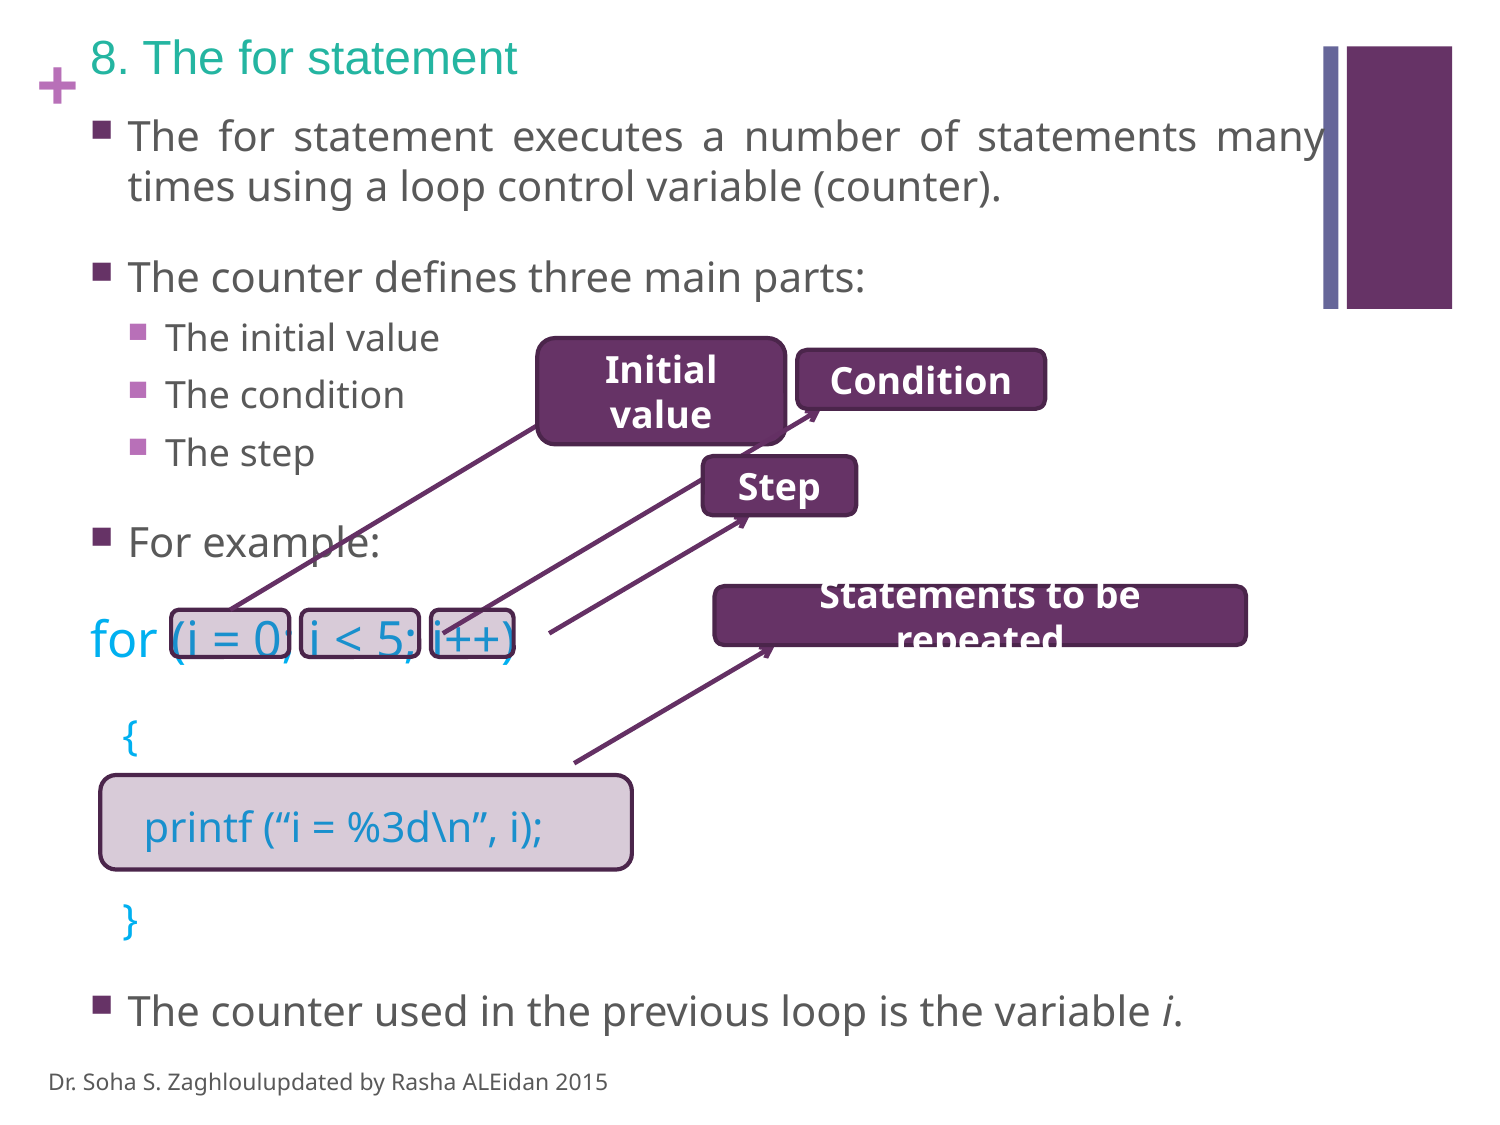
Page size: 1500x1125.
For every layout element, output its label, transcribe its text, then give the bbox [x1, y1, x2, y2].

text_box [298, 621, 422, 660]
footer Dr. Soha S. Zaghloul updated by Rasha ALEidan 2015 [33, 1053, 1038, 1114]
title 8. The for statement [75, 19, 1263, 93]
text_box Step [828, 454, 859, 518]
text_box Initial value [535, 335, 788, 405]
text_box [169, 607, 292, 660]
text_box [573, 644, 776, 764]
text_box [229, 396, 586, 611]
text_box [98, 772, 634, 872]
text_box [428, 621, 516, 660]
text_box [548, 514, 751, 634]
list The for statement executes a number of statements many times using a loop control variable (counter). The counter defines three main parts: The initial value The condition The step For example: for (i = 0; i < 5; i++) { printf (“i = %3d\n”, i); } The counter used in the previous loop is the variable i. [75, 101, 1341, 1059]
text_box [442, 408, 822, 634]
text_box Statements to be repeated [781, 583, 1249, 648]
text_box Condition [795, 347, 1048, 411]
